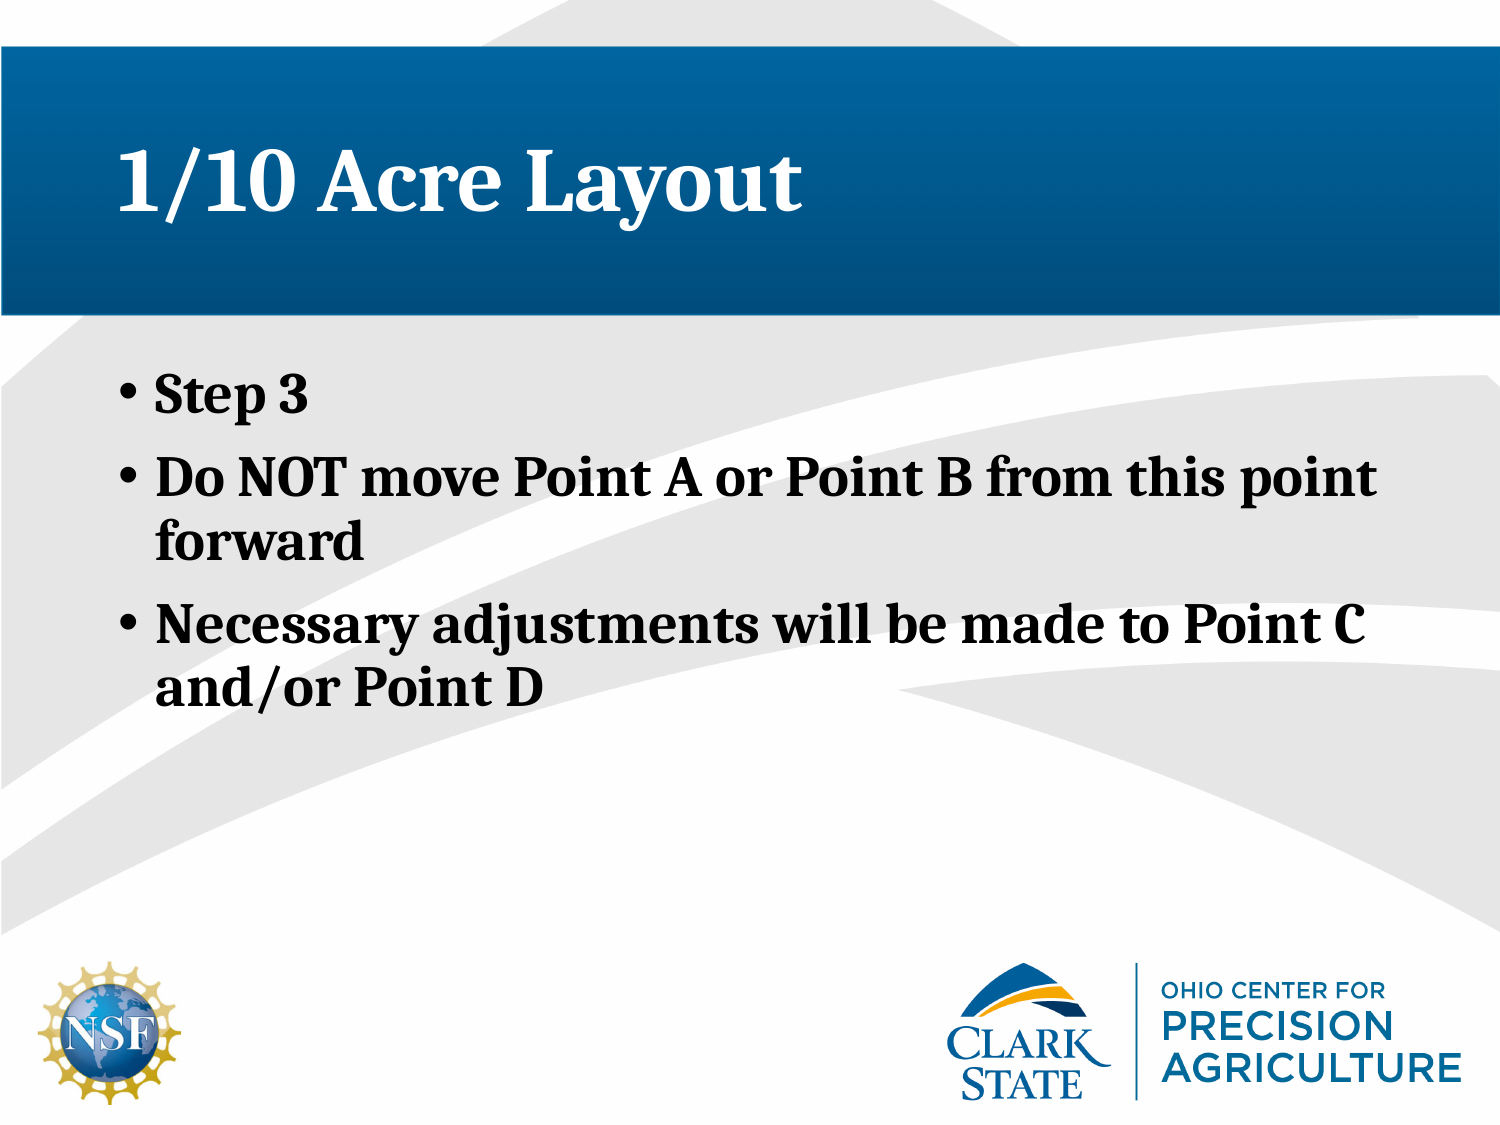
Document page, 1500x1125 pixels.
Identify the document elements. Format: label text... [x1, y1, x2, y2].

list Step 3 Do NOT move Point A or Point B from this point forward Necessary adjustments will be made to Point C and/or Point D [103, 355, 1397, 897]
picture [4, 49, 1500, 313]
title 1/10 Acre Layout [103, 50, 1397, 313]
picture [0, 0, 1500, 1125]
